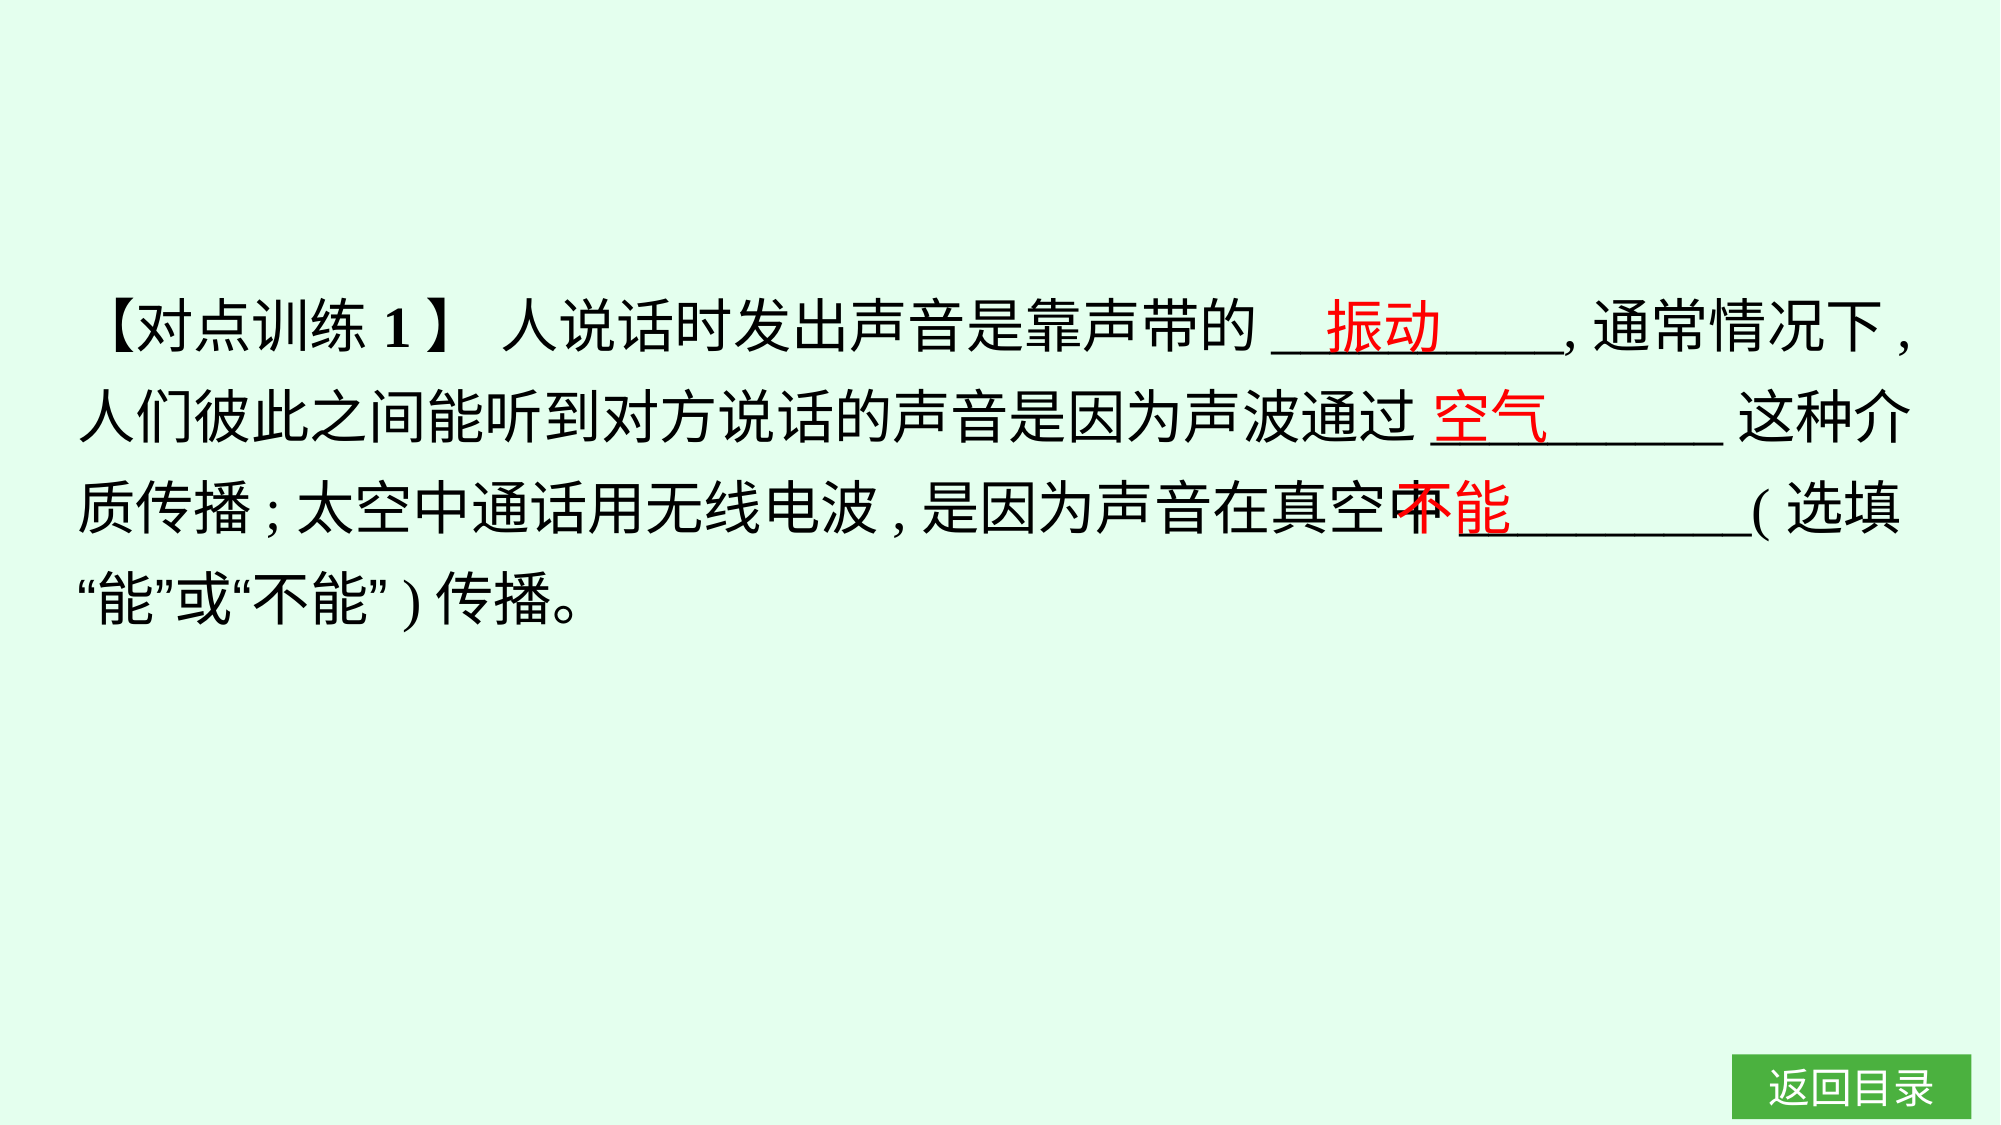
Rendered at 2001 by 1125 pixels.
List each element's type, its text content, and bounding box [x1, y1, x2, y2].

text_box 不能 [1381, 442, 1541, 549]
text_box 空气 [1417, 352, 1577, 458]
text_box 振动 [1310, 261, 1471, 368]
text_box 【对点训练1】 人说话时发出声音是靠声带的__________,通常情况下,人们彼此之间能听到对方说话的声音是因为声波通过__________这种介质传播;太空中通话用无线电波,是因为声音在真空中__________(选填“能”或“不能”)传播。 [62, 260, 1938, 640]
